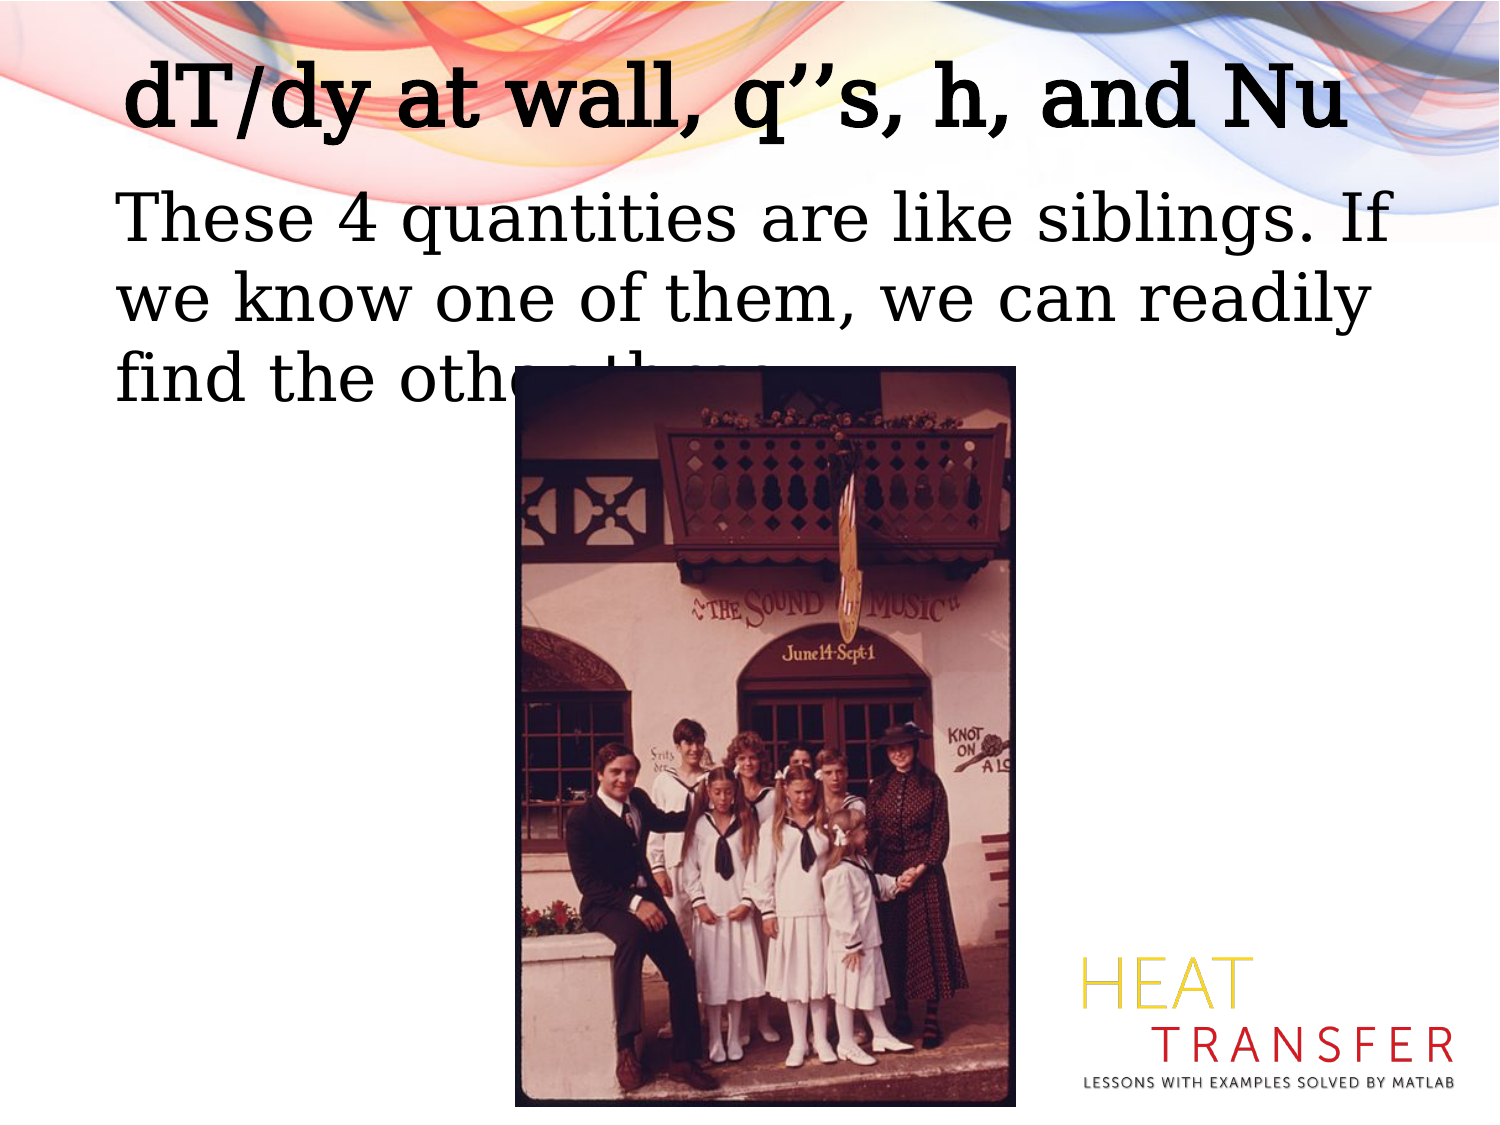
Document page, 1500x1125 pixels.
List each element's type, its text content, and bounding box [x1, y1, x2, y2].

picture [515, 365, 1016, 1107]
text_box These 4 quantities are like siblings. If we know one of them, we can readily find the other three. [100, 167, 1412, 503]
picture [1075, 946, 1464, 1093]
picture [0, 1, 1499, 243]
text_box dT/dy at wall, q’’s, h, and Nu [100, 34, 1373, 150]
